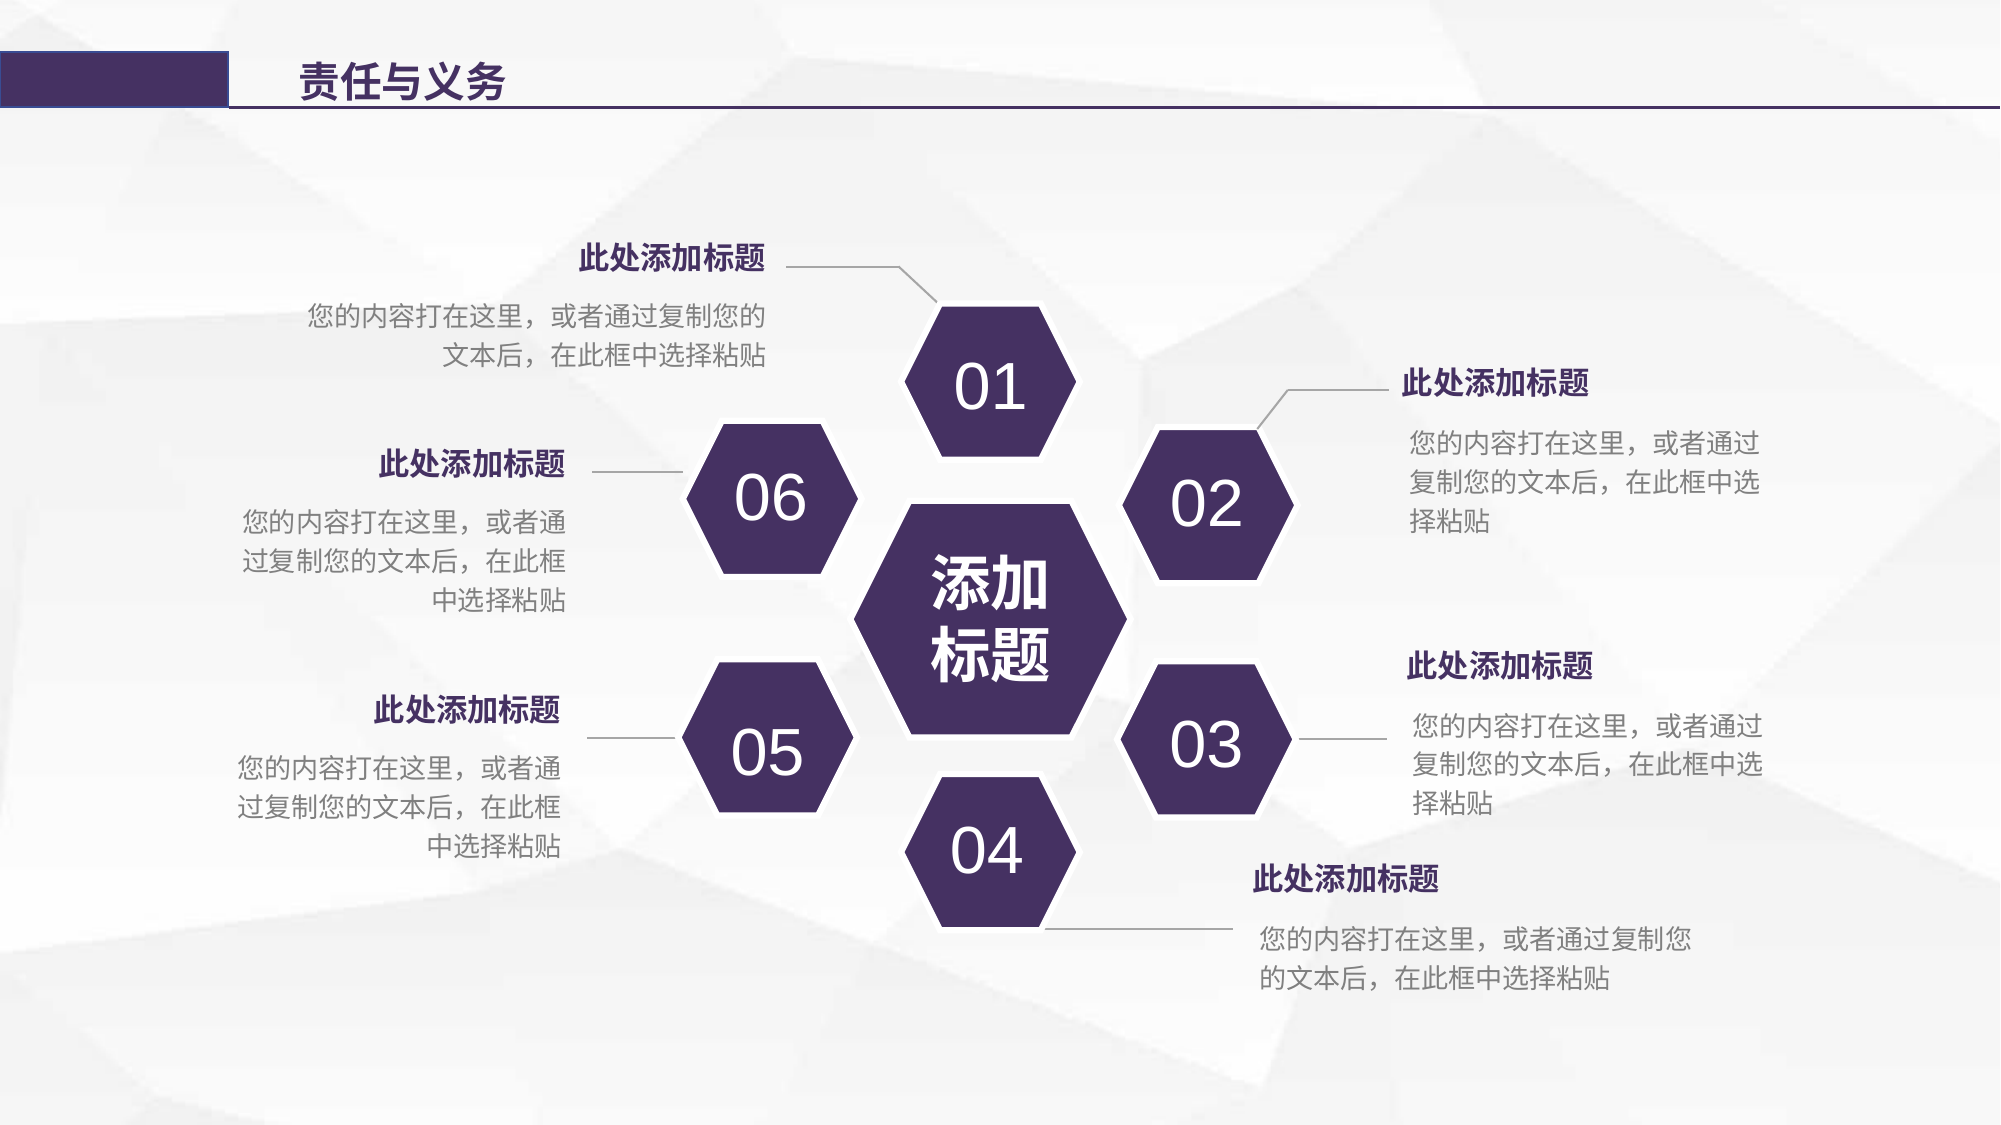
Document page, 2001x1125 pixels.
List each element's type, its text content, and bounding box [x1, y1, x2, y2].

text_box 此处添加标题 [359, 683, 575, 735]
picture [0, 0, 2001, 1125]
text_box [785, 266, 941, 306]
text_box 此处添加标题 [1238, 852, 1454, 904]
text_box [682, 420, 862, 578]
text_box 您的内容打在这里，或者通过复制您的文本后，在此框中选择粘贴 [1246, 908, 1728, 1001]
text_box 您的内容打在这里，或者通过复制您的文本后，在此框中选择粘贴 [201, 737, 576, 869]
text_box 此处添加标题 [564, 231, 779, 283]
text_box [1118, 426, 1298, 584]
text_box 责任与义务 [283, 48, 822, 107]
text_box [1257, 389, 1389, 430]
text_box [900, 773, 1080, 931]
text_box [850, 500, 1131, 738]
text_box 此处添加标题 [364, 437, 580, 489]
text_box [678, 659, 858, 816]
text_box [900, 303, 1080, 460]
text_box 此处添加标题 [1388, 356, 1603, 408]
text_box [1116, 661, 1296, 818]
text_box 责任与义务 [283, 108, 822, 113]
text_box 您的内容打在这里，或者通过复制您的文本后，在此框中选择粘贴 [1395, 412, 1794, 544]
text_box 您的内容打在这里，或者通过复制您的文本后，在此框中选择粘贴 [206, 492, 580, 623]
text_box 您的内容打在这里，或者通过复制您的文本后，在此框中选择粘贴 [1398, 695, 1797, 827]
text_box 此处添加标题 [1392, 639, 1608, 691]
text_box [0, 51, 229, 108]
text_box 您的内容打在这里，或者通过复制您的文本后，在此框中选择粘贴 [291, 285, 780, 378]
